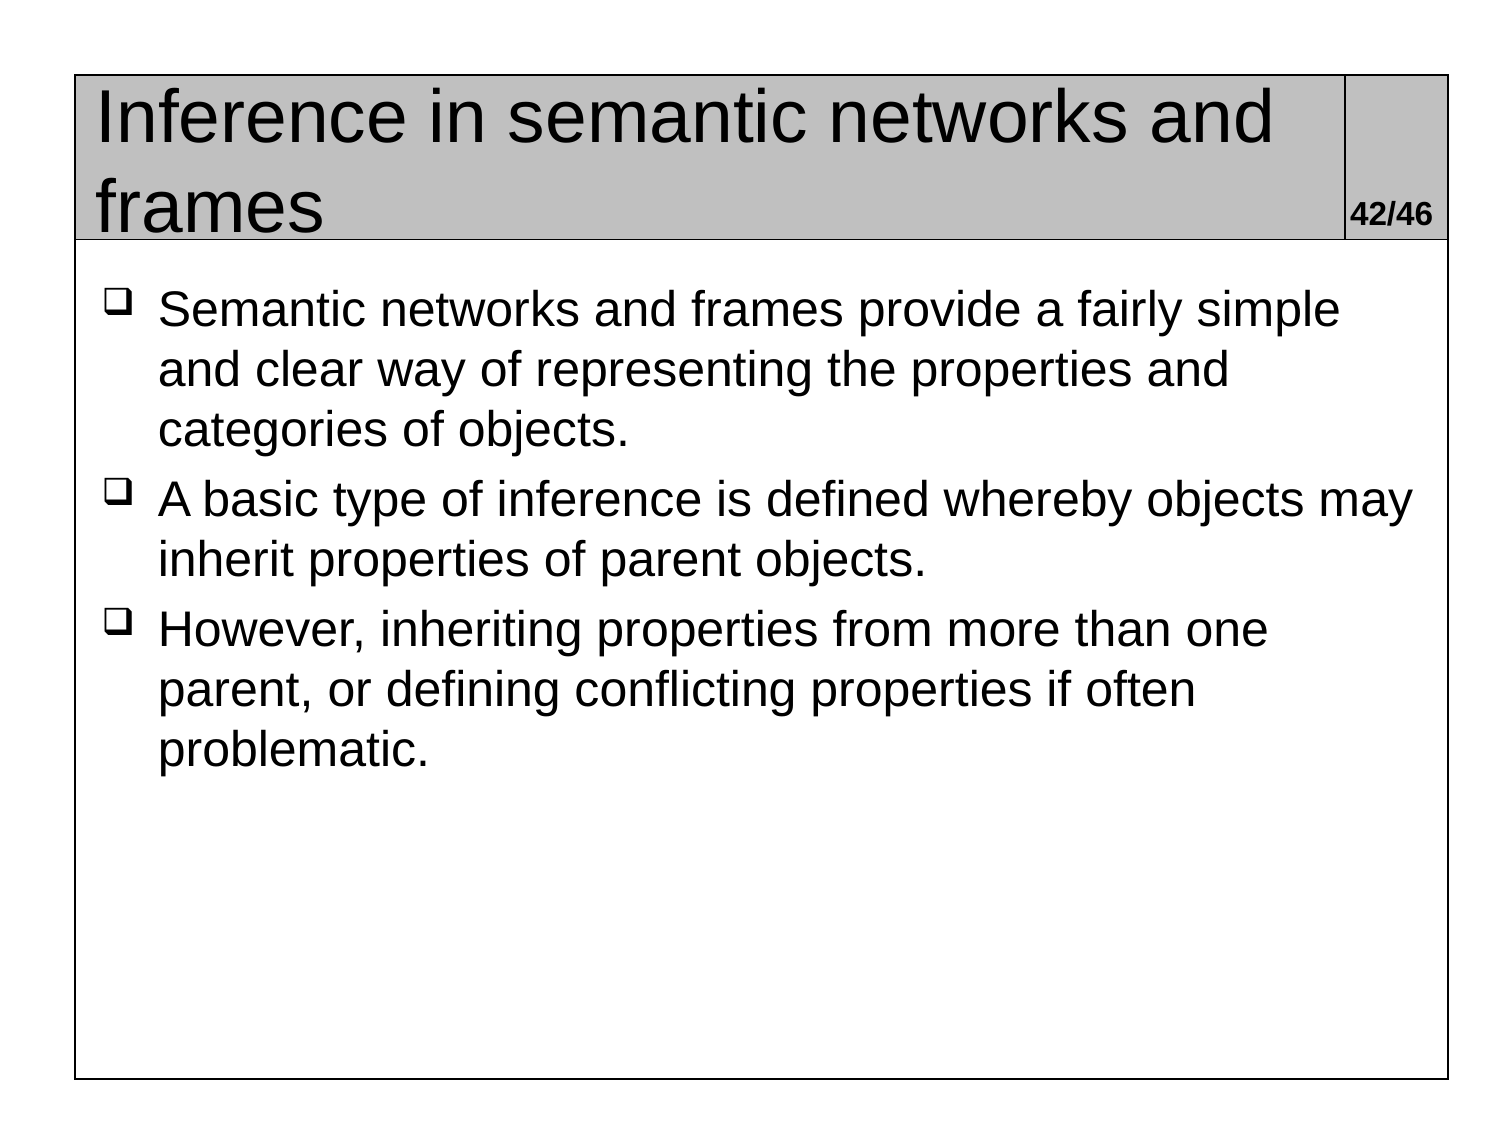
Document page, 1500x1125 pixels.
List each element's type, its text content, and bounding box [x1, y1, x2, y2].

title Inference in semantic networks and frames [74, 74, 1346, 239]
list Semantic networks and frames provide a fairly simple and clear way of representing the properties and categories of objects. A basic type of inference is defined whereby objects may inherit properties of parent objects. However, inheriting properties from more than one parent, or defining conflicting properties if often problematic. [74, 239, 1449, 1080]
slide_number 42/46 [1346, 74, 1449, 239]
